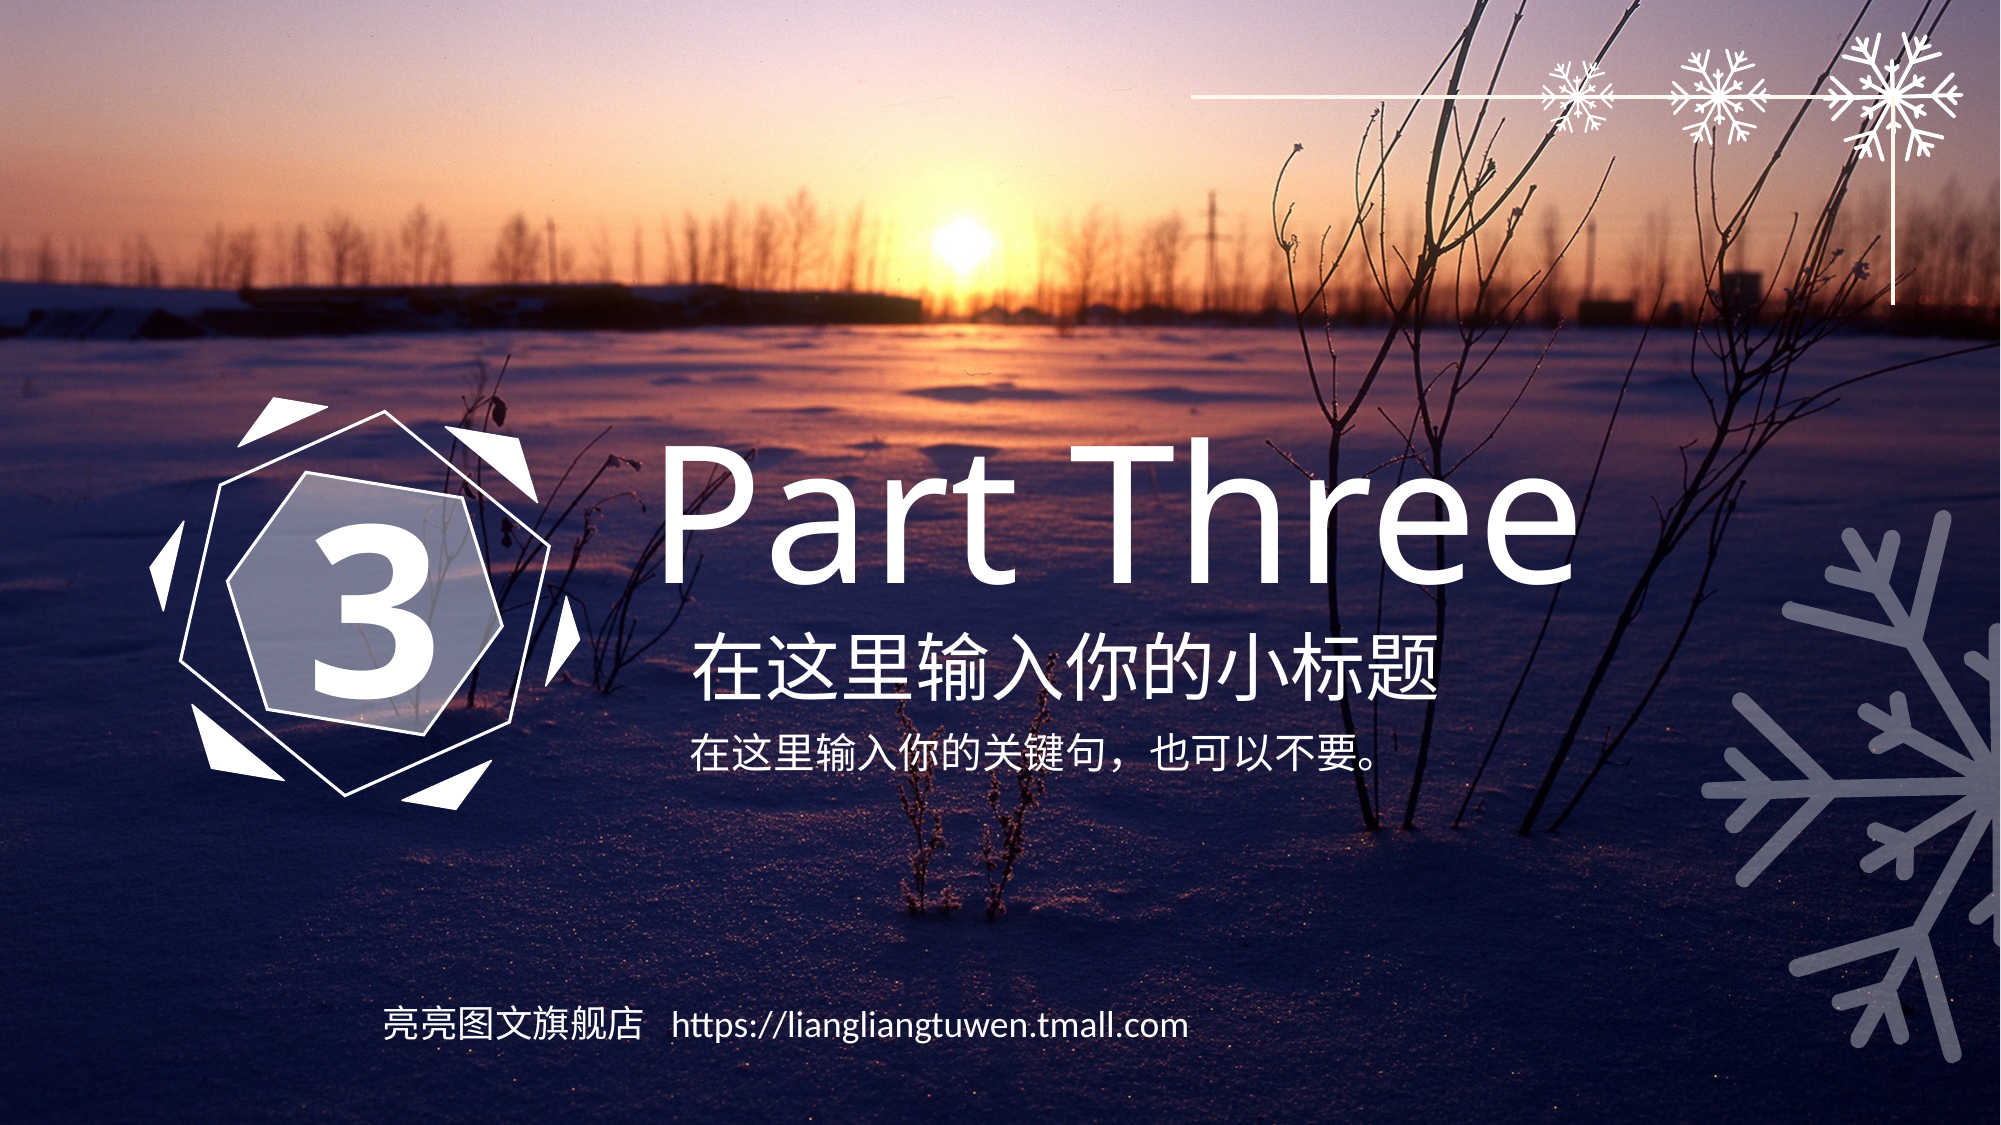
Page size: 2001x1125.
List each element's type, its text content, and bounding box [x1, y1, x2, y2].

text_box [1701, 510, 2000, 1064]
text_box Part Three [633, 384, 1602, 630]
text_box 在这里输入你的小标题 [675, 613, 1456, 719]
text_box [1191, 28, 1962, 305]
text_box 亮亮图文旗舰店 https://liangliangtuwen.tmall.com [367, 992, 1858, 1053]
text_box 在这里输入你的关键句，也可以不要。 [675, 719, 1415, 785]
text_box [146, 415, 583, 792]
picture [0, 0, 2001, 1125]
